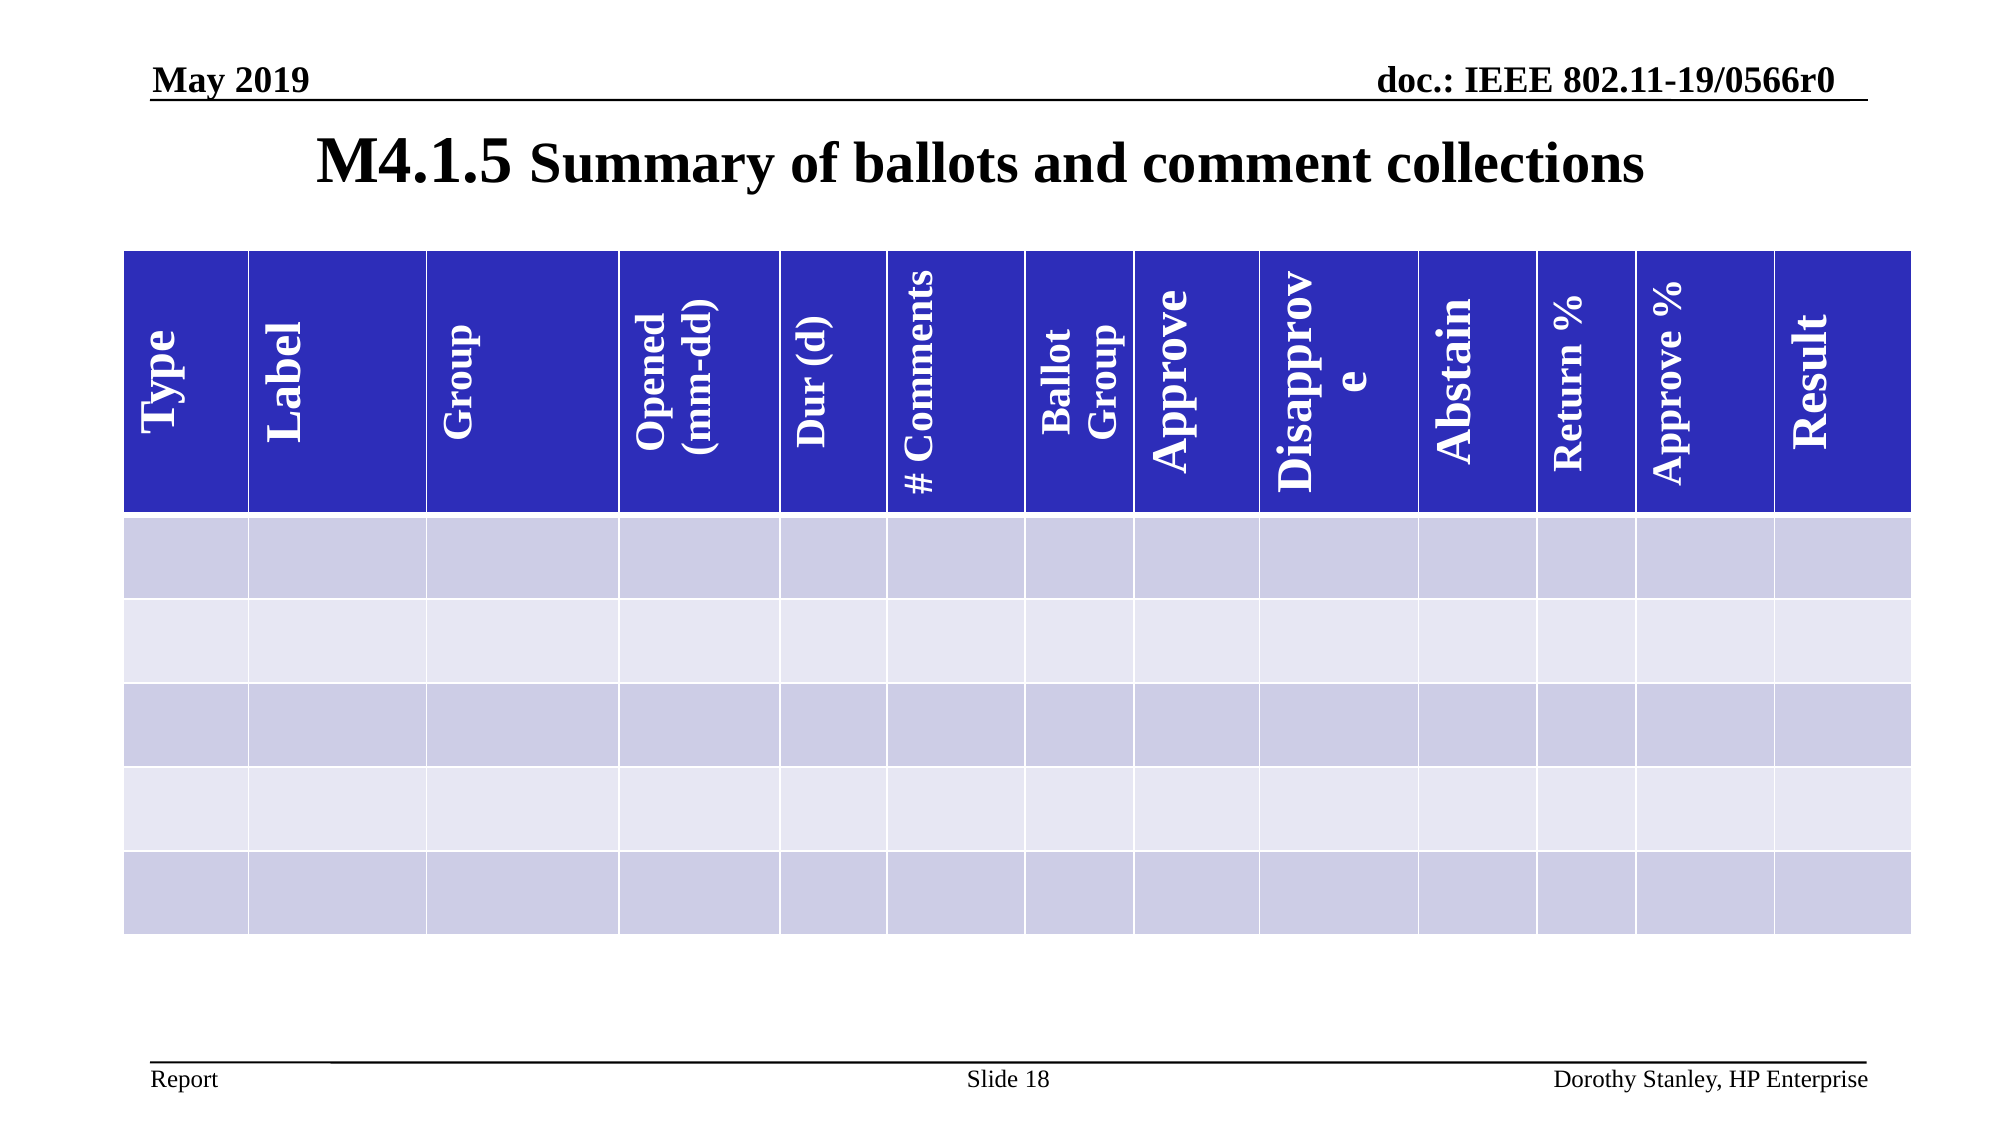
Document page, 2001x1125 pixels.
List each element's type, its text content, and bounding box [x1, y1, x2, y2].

table_cell [620, 768, 779, 850]
table_cell [1419, 768, 1536, 850]
footer Dorothy Stanley, HP Enterprise [1512, 1061, 1869, 1093]
table_cell [1775, 852, 1911, 934]
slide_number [152, 54, 406, 101]
table_cell [1637, 518, 1774, 598]
table_cell [888, 518, 1024, 598]
table_cell [1538, 768, 1635, 850]
table_cell [1538, 684, 1635, 766]
table_cell [1419, 518, 1536, 598]
table_cell [1637, 768, 1774, 850]
table_cell [427, 684, 618, 766]
table_cell [620, 600, 779, 682]
table_cell [427, 600, 618, 682]
table_cell [1260, 852, 1418, 934]
table_cell [249, 684, 426, 766]
table_cell [1135, 768, 1259, 850]
table_header Disapprove [1260, 251, 1418, 512]
table_cell [124, 600, 248, 682]
table_header Label [249, 251, 426, 512]
title M4.1.5 Summary of ballots and comment collections [249, 112, 1713, 200]
table_cell [781, 600, 886, 682]
table_cell [888, 684, 1024, 766]
table_cell [1026, 768, 1133, 850]
table_cell [888, 600, 1024, 682]
table_cell [1135, 600, 1259, 682]
table_header Opened (mm-dd) [620, 251, 779, 512]
table_header Return % [1538, 251, 1635, 512]
table_header Group [427, 251, 618, 512]
table_cell [1419, 684, 1536, 766]
table_cell [620, 684, 779, 766]
table_cell [427, 768, 618, 850]
table_cell [124, 518, 248, 598]
table_header Abstain [1419, 251, 1536, 512]
table_cell [781, 518, 886, 598]
table_cell [781, 684, 886, 766]
table_cell [249, 768, 426, 850]
table_cell [1637, 684, 1774, 766]
table_header Approve [1135, 251, 1259, 512]
table_cell [1538, 852, 1635, 934]
table_cell [1026, 600, 1133, 682]
table_cell [124, 684, 248, 766]
table_cell [124, 852, 248, 934]
table_header Dur (d) [781, 251, 886, 512]
table_cell [620, 518, 779, 598]
table_header # Comments [888, 251, 1024, 512]
table_cell [1026, 852, 1133, 934]
table_cell [1026, 518, 1133, 598]
table_cell [1260, 518, 1418, 598]
table_cell [781, 768, 886, 850]
table_cell [1026, 684, 1133, 766]
table_cell [1538, 518, 1635, 598]
table_cell [249, 852, 426, 934]
table_cell [1260, 684, 1418, 766]
table_cell [1538, 600, 1635, 682]
table_cell [1637, 852, 1774, 934]
table_header Result [1775, 251, 1911, 512]
table_cell [1135, 518, 1259, 598]
table_cell [781, 852, 886, 934]
table_cell [620, 852, 779, 934]
table_cell [1775, 518, 1911, 598]
table_cell [1419, 600, 1536, 682]
table_cell [1419, 852, 1536, 934]
table_cell [1135, 852, 1259, 934]
table_header Ballot Group [1026, 251, 1133, 512]
table_cell [1135, 684, 1259, 766]
table_cell [124, 768, 248, 850]
table_cell [427, 852, 618, 934]
table_cell [249, 518, 426, 598]
slide_number Slide 18 [964, 1061, 1053, 1093]
table_cell [1260, 768, 1418, 850]
table_cell [888, 768, 1024, 850]
table_cell [427, 518, 618, 598]
table_cell [1775, 600, 1911, 682]
table_cell [1260, 600, 1418, 682]
table_cell [888, 852, 1024, 934]
table_cell [249, 600, 426, 682]
table_cell [1637, 600, 1774, 682]
table_cell [1775, 684, 1911, 766]
table_cell [1775, 768, 1911, 850]
table_header Approve % [1637, 251, 1774, 512]
table_header Type [124, 251, 248, 512]
